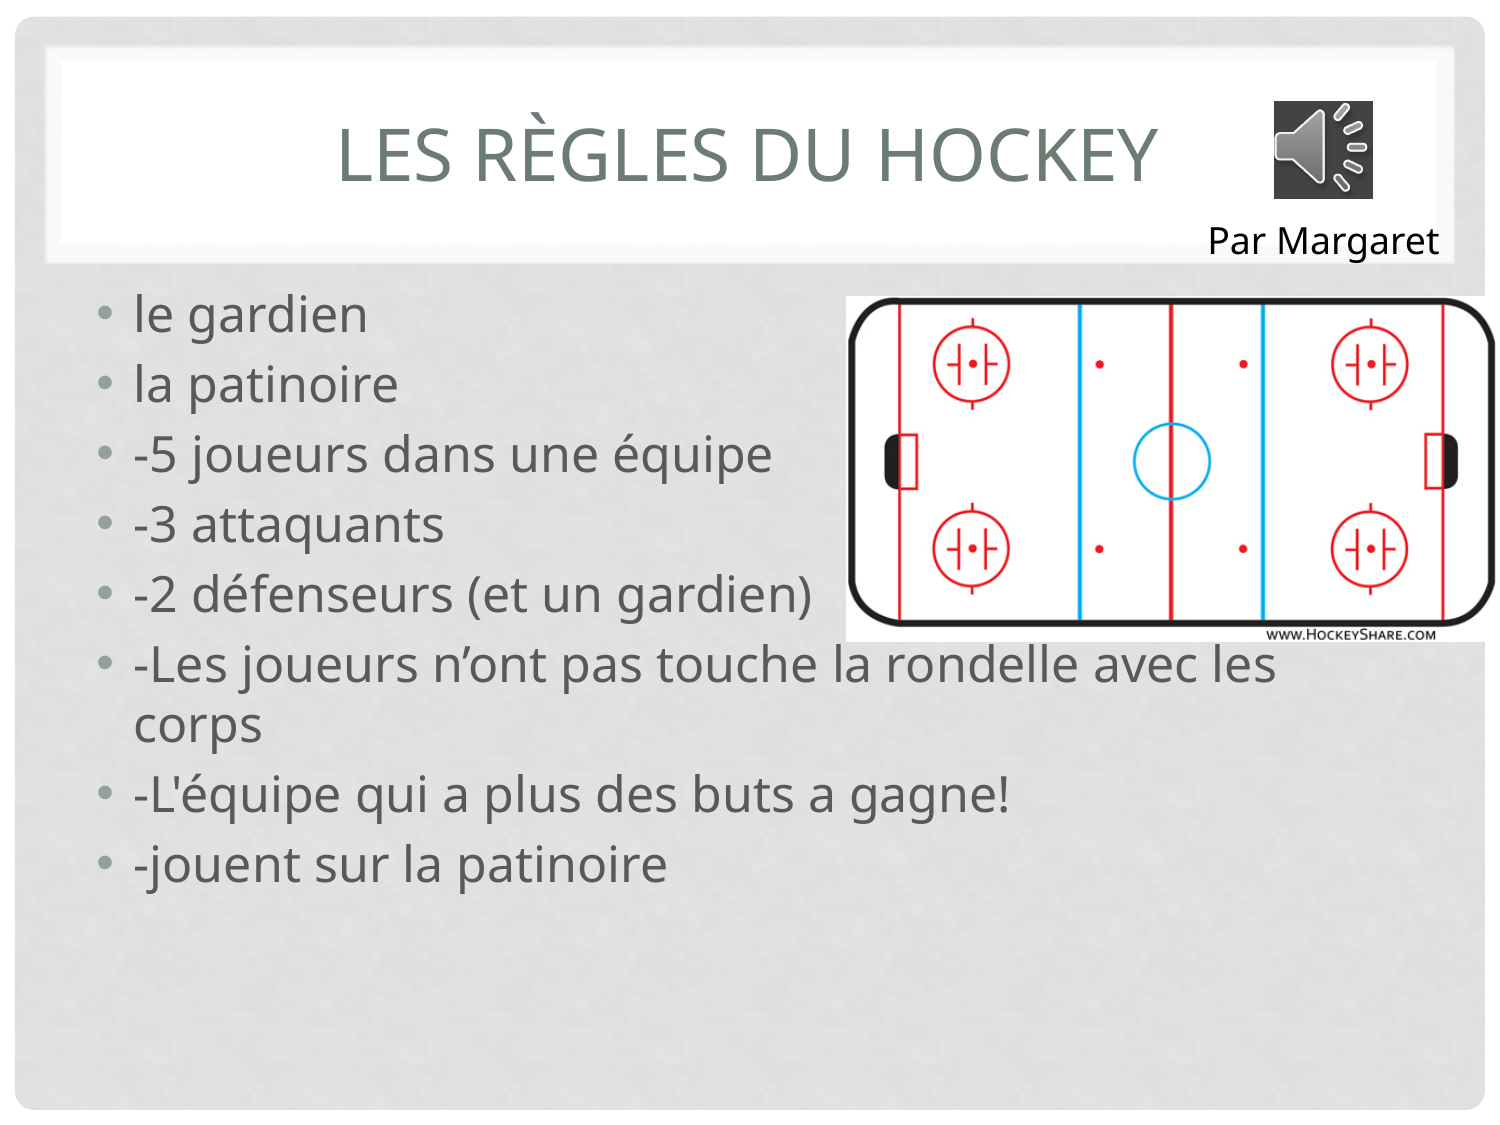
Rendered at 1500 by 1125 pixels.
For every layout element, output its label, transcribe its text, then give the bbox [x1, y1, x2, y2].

picture [1273, 99, 1374, 201]
title Les Règles du Hockey [69, 66, 1425, 238]
list le gardien la patinoire -5 joueurs dans une équipe -3 attaquants -2 défenseurs (et un gardien) -Les joueurs n’ont pas touche la rondelle avec les corps -L'équipe qui a plus des buts a gagne! -jouent sur la patinoire [62, 275, 1413, 1018]
picture [846, 296, 1498, 643]
text_box Par Margaret [1192, 209, 1455, 270]
